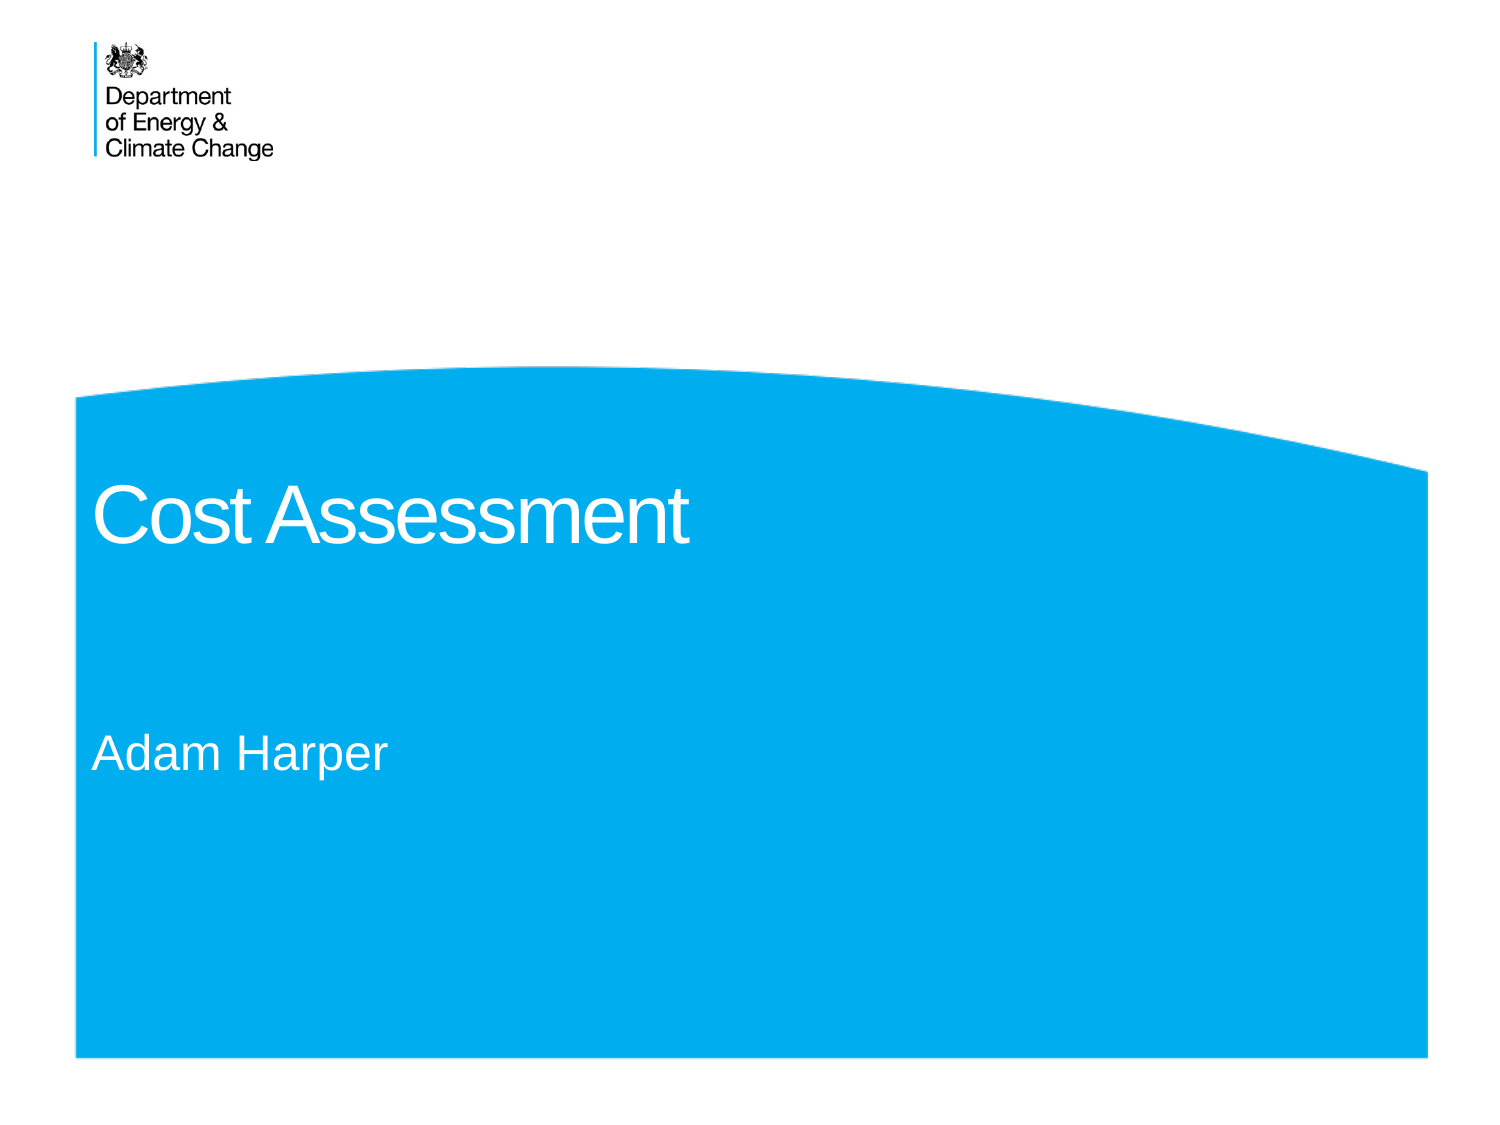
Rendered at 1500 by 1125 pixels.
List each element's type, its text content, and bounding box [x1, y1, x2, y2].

footer Presentation title - edit in Header and Footer [236, 1034, 1500, 1125]
picture [94, 42, 273, 161]
title Cost Assessment Adam Harper [91, 460, 1409, 846]
